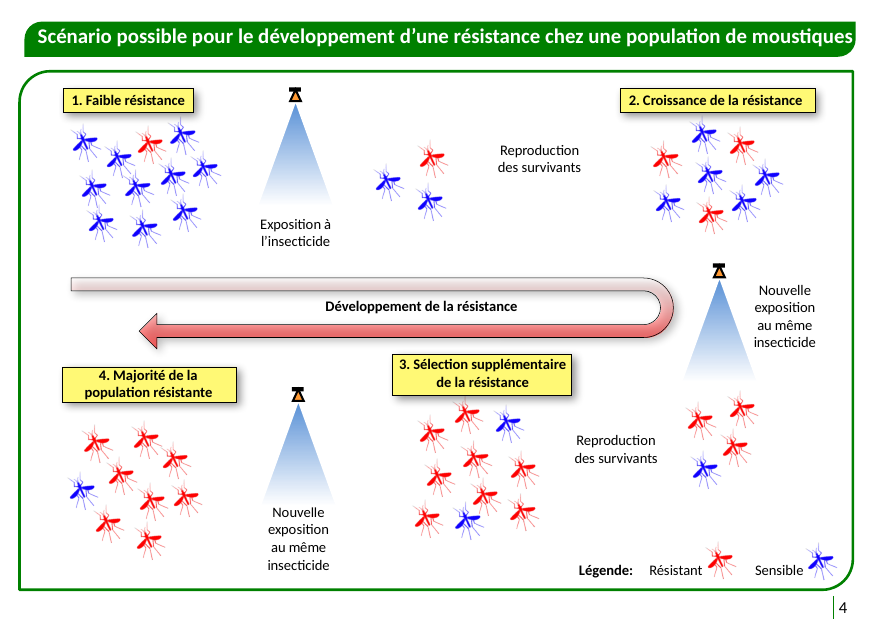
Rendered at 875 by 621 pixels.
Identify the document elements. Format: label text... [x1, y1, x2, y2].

picture [447, 396, 486, 437]
picture [368, 161, 407, 204]
picture [410, 180, 449, 224]
text_box Développement de la résistance [310, 289, 533, 322]
text_box [22, 55, 850, 59]
picture [685, 448, 724, 492]
picture [715, 388, 761, 470]
text_box 3. Sélection supplémentaire de la résistance [378, 348, 587, 398]
text_box 4. Majorité de la population résistante [56, 357, 241, 408]
text_box Exposition à l’insecticide [239, 207, 352, 258]
picture [412, 137, 451, 181]
picture [412, 412, 451, 456]
text_box [71, 277, 674, 349]
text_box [823, 589, 863, 621]
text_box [259, 388, 338, 507]
picture [680, 399, 719, 443]
picture [684, 116, 786, 237]
text_box Nouvelle exposition au même insecticide [763, 273, 836, 358]
picture [700, 539, 739, 581]
picture [407, 456, 458, 541]
picture [648, 182, 687, 225]
picture [503, 448, 542, 492]
text_box [17, 69, 855, 592]
picture [645, 138, 685, 181]
text_box Reproduction des survivants [475, 133, 603, 183]
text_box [680, 265, 759, 383]
picture [447, 438, 542, 543]
picture [76, 418, 205, 563]
text_box Sensible [740, 553, 804, 587]
text_box 1. Faible résistance [53, 83, 213, 116]
text_box 2. Croissance de la résistance [613, 82, 850, 116]
picture [65, 116, 224, 251]
picture [62, 469, 127, 546]
picture [800, 540, 840, 582]
text_box Nouvelle exposition au même insecticide [249, 495, 348, 581]
text_box Scénario possible pour le développement d’une résistance chez une population de moustiques [22, 14, 869, 55]
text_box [256, 89, 335, 207]
text_box Reproduction des survivants [557, 423, 675, 474]
picture [488, 402, 527, 446]
text_box Légende: Résistant [564, 553, 705, 587]
